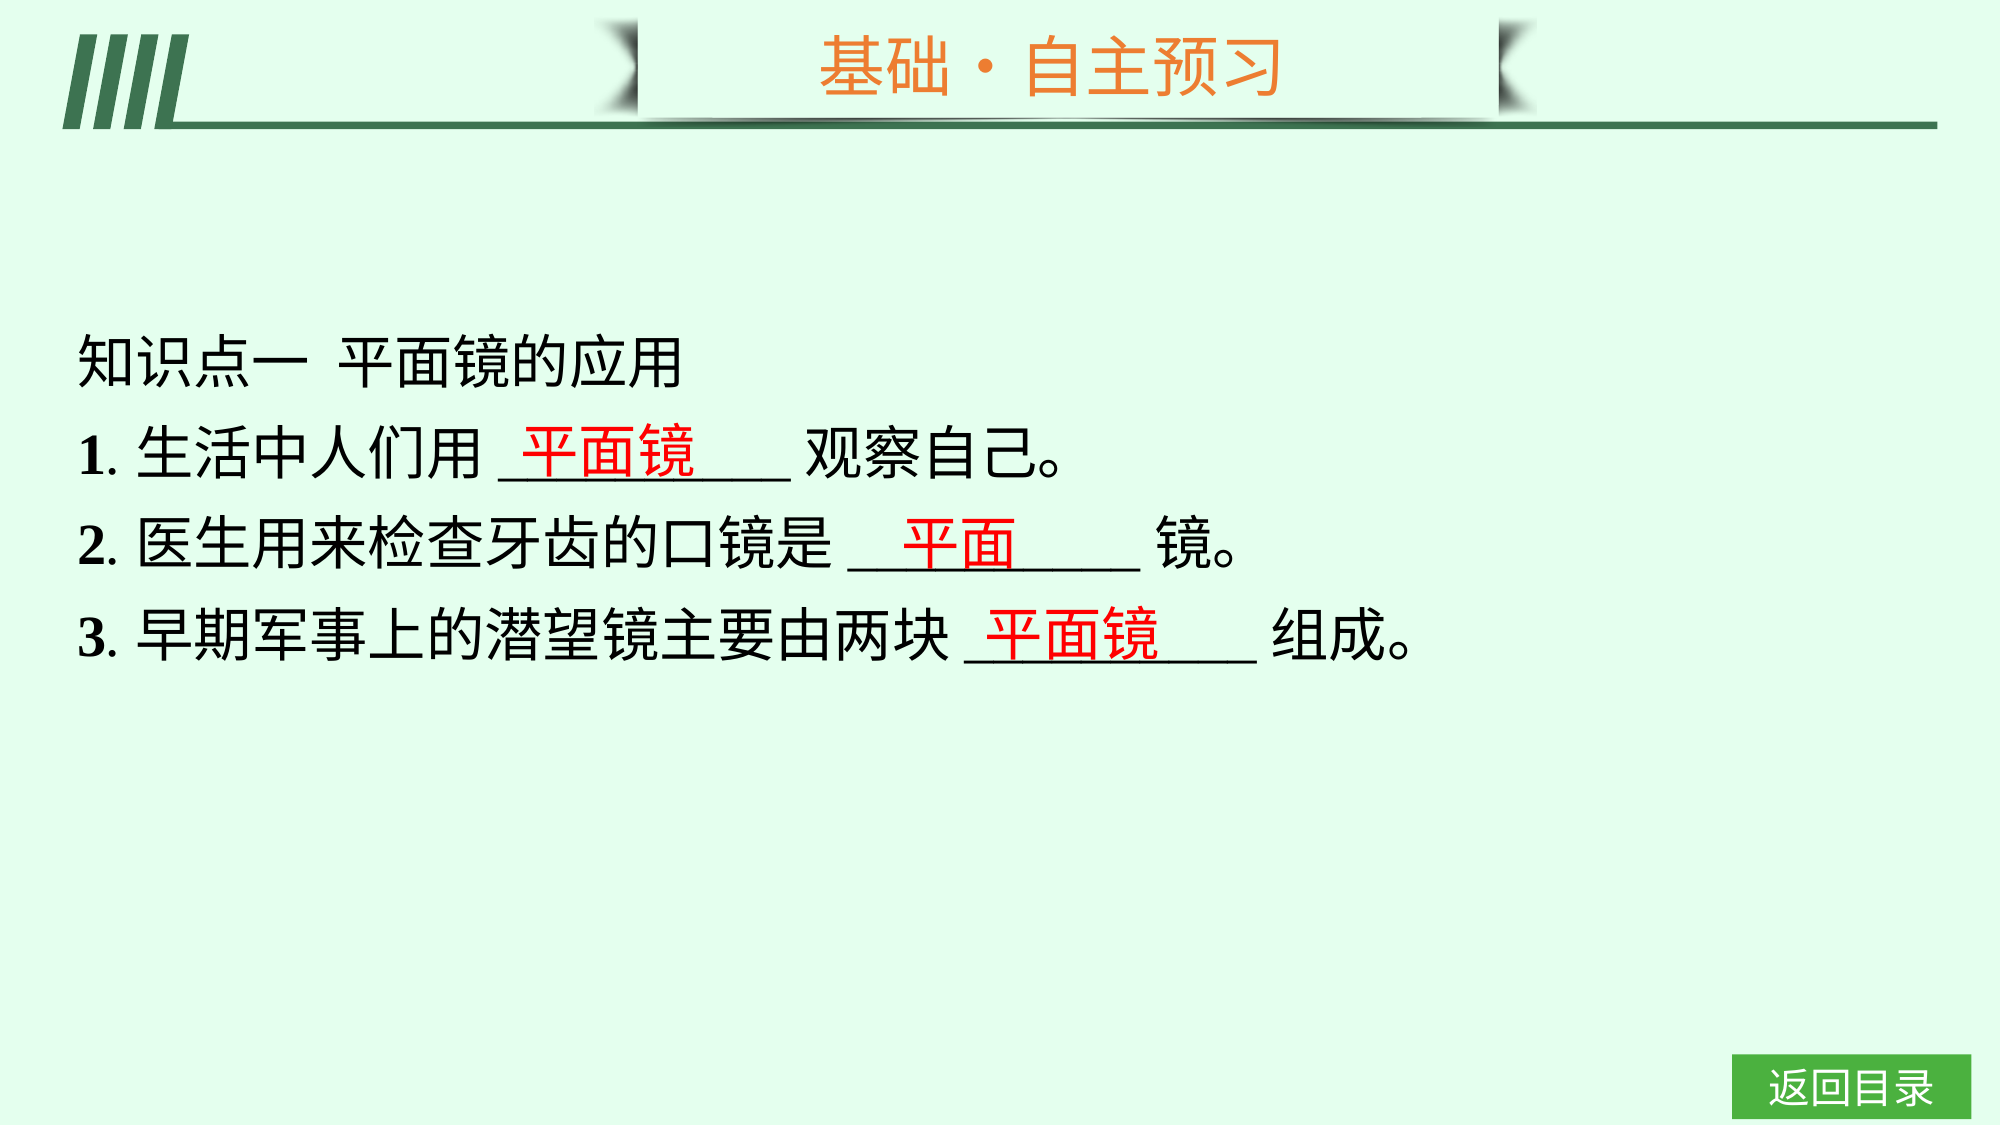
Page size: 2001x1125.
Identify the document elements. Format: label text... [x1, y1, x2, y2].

text_box 知识点一 平面镜的应用 1.生活中人们用__________观察自己。 2.医生用来检查牙齿的口镜是__________镜。 3.早期军事上的潜望镜主要由两块__________组成。 [62, 296, 1938, 675]
text_box 平面 [886, 477, 1047, 584]
text_box 平面镜 [505, 386, 724, 492]
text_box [594, 16, 1537, 127]
text_box 平面镜 [970, 568, 1188, 675]
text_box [62, 34, 1938, 130]
